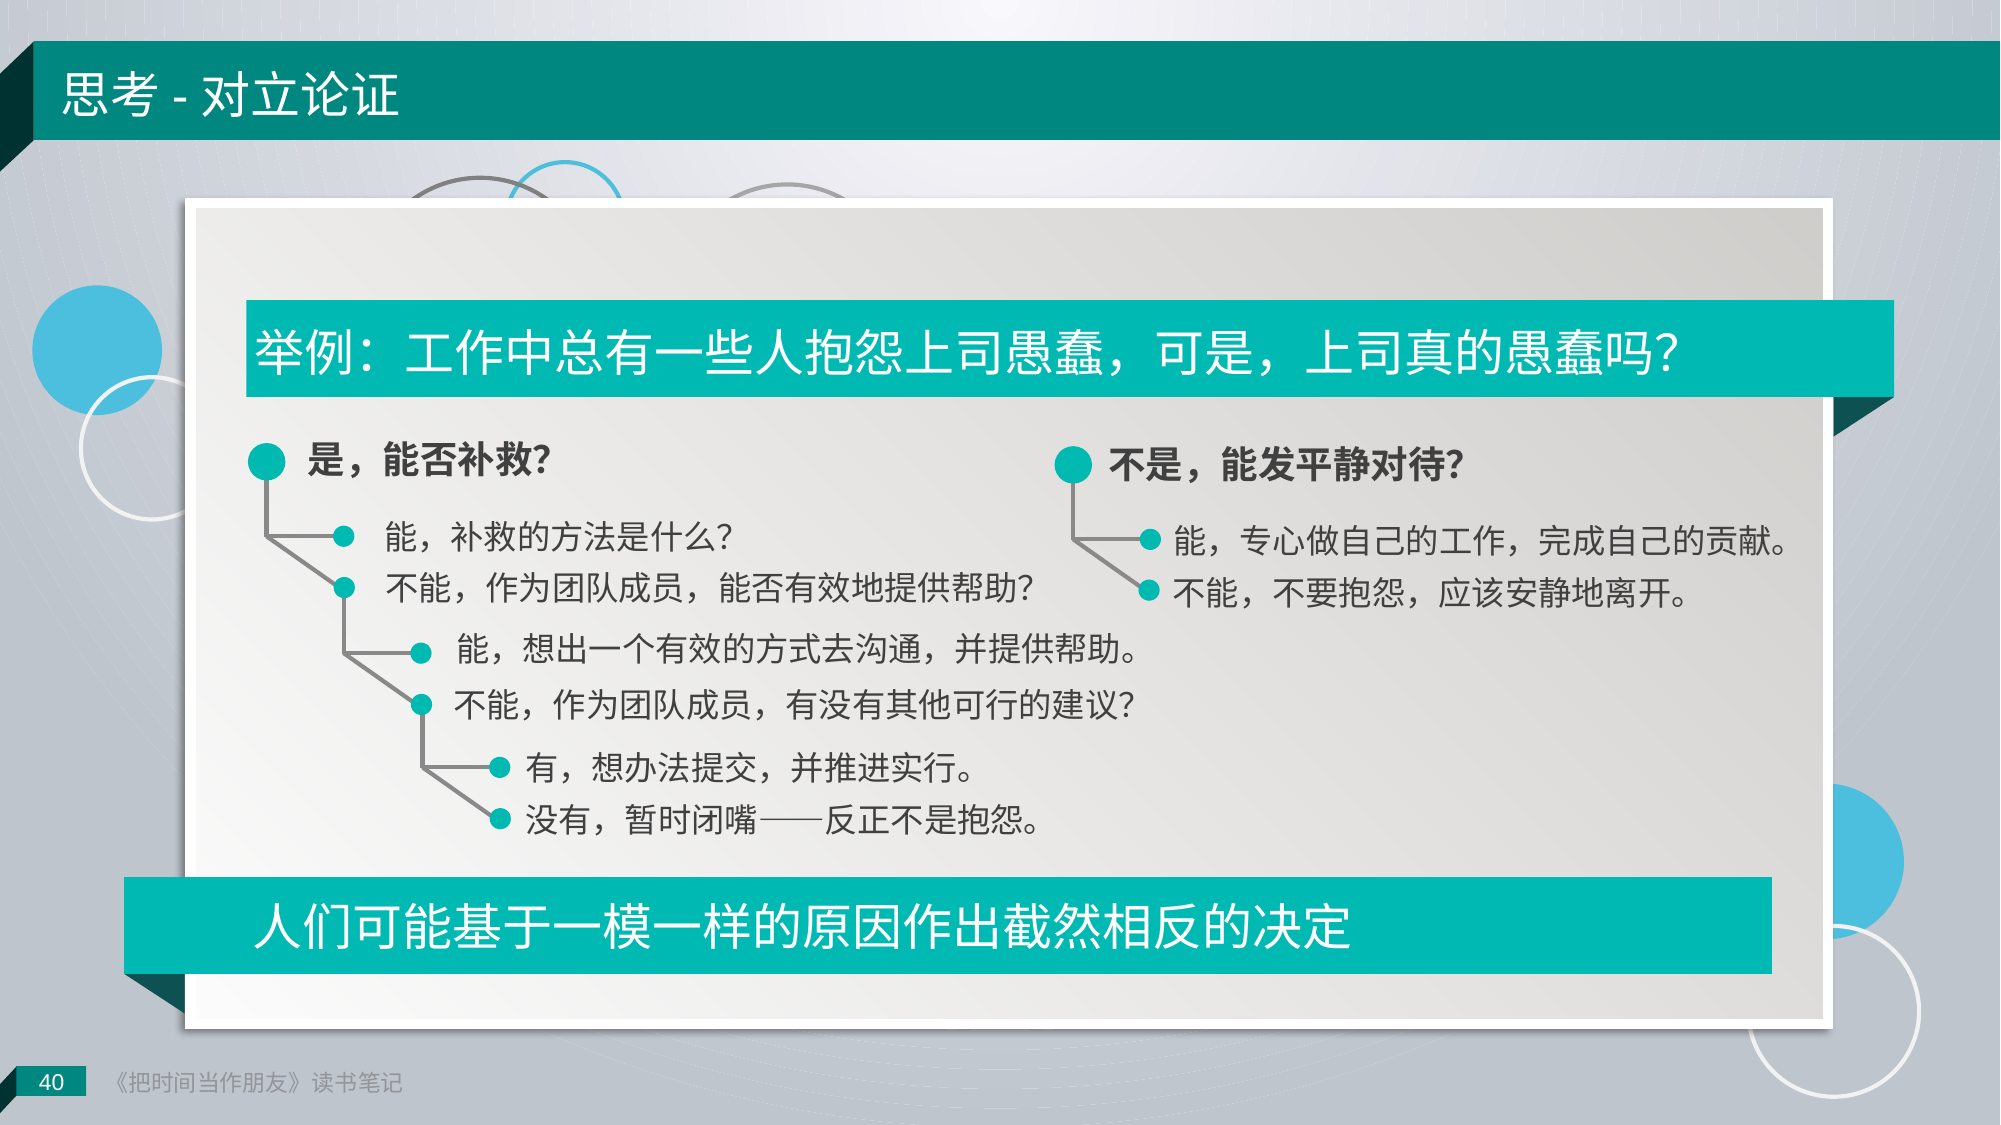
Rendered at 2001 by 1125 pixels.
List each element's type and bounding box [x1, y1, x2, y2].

text_box [0, 41, 2000, 1117]
